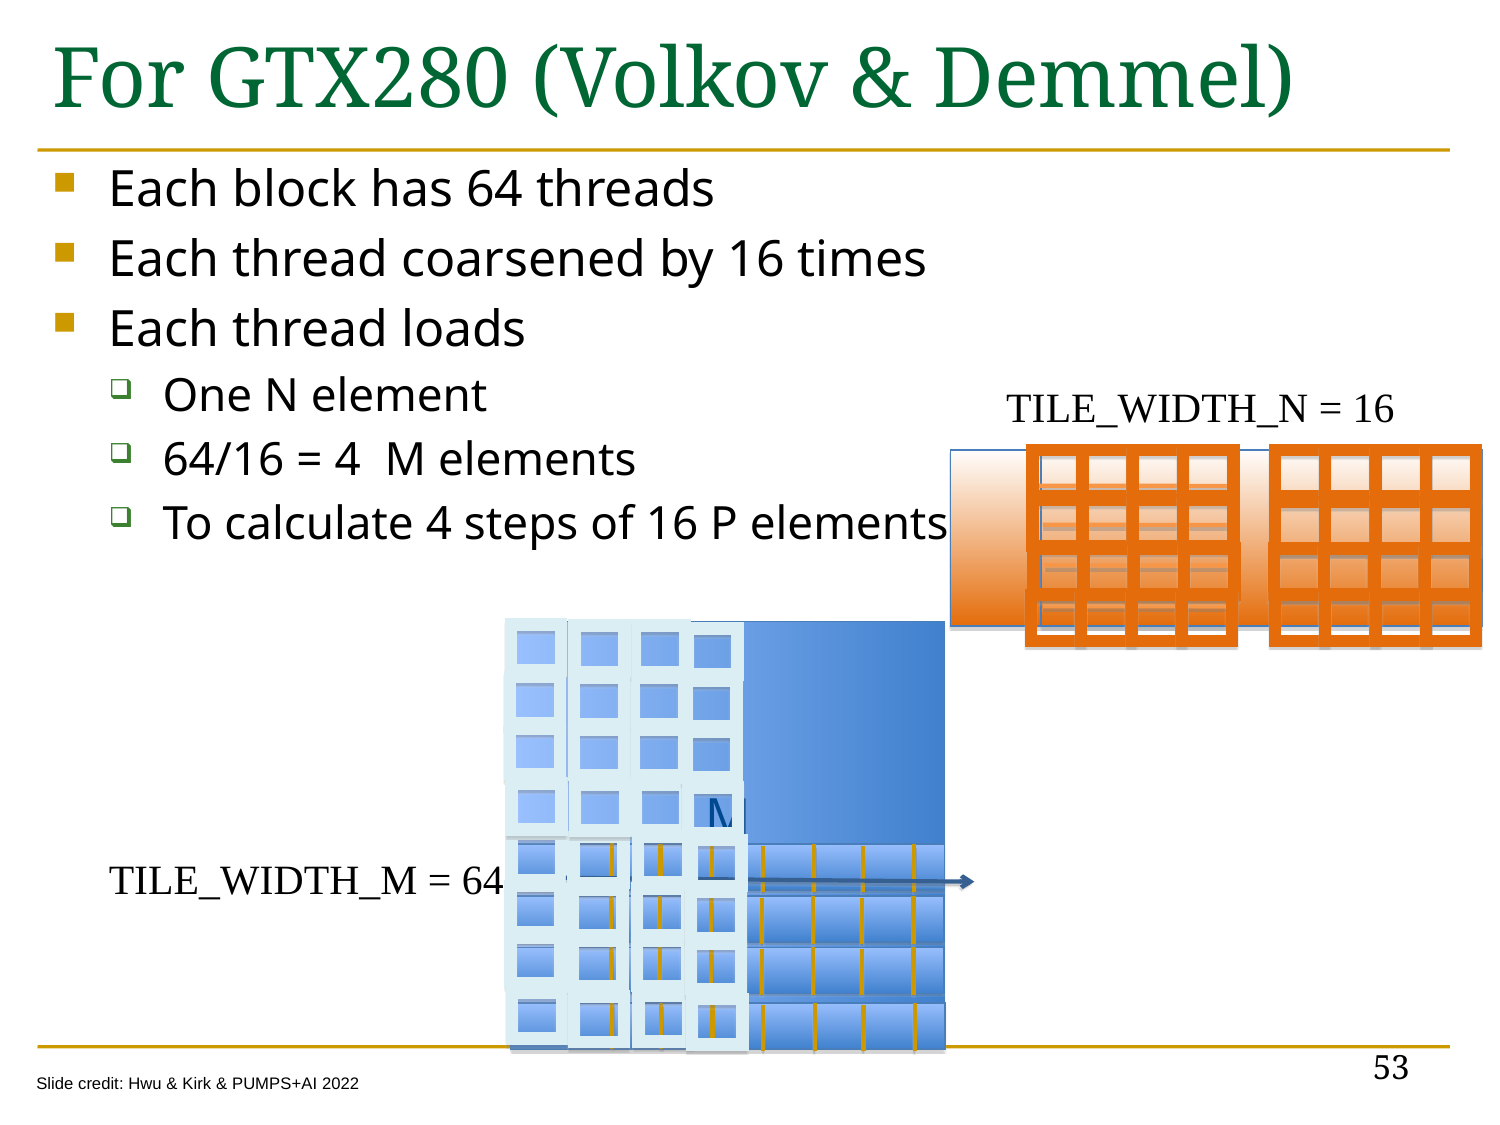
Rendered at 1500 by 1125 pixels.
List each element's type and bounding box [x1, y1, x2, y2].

text_box [21, 1066, 375, 1101]
text_box [865, 887, 912, 891]
text_box [950, 450, 1483, 642]
text_box [765, 886, 811, 891]
list [37, 150, 1451, 1048]
text_box [991, 373, 1411, 439]
text_box [817, 886, 860, 891]
text_box [94, 621, 975, 1049]
slide_number [1074, 1023, 1426, 1100]
text_box [917, 887, 945, 891]
title [37, 0, 1451, 150]
